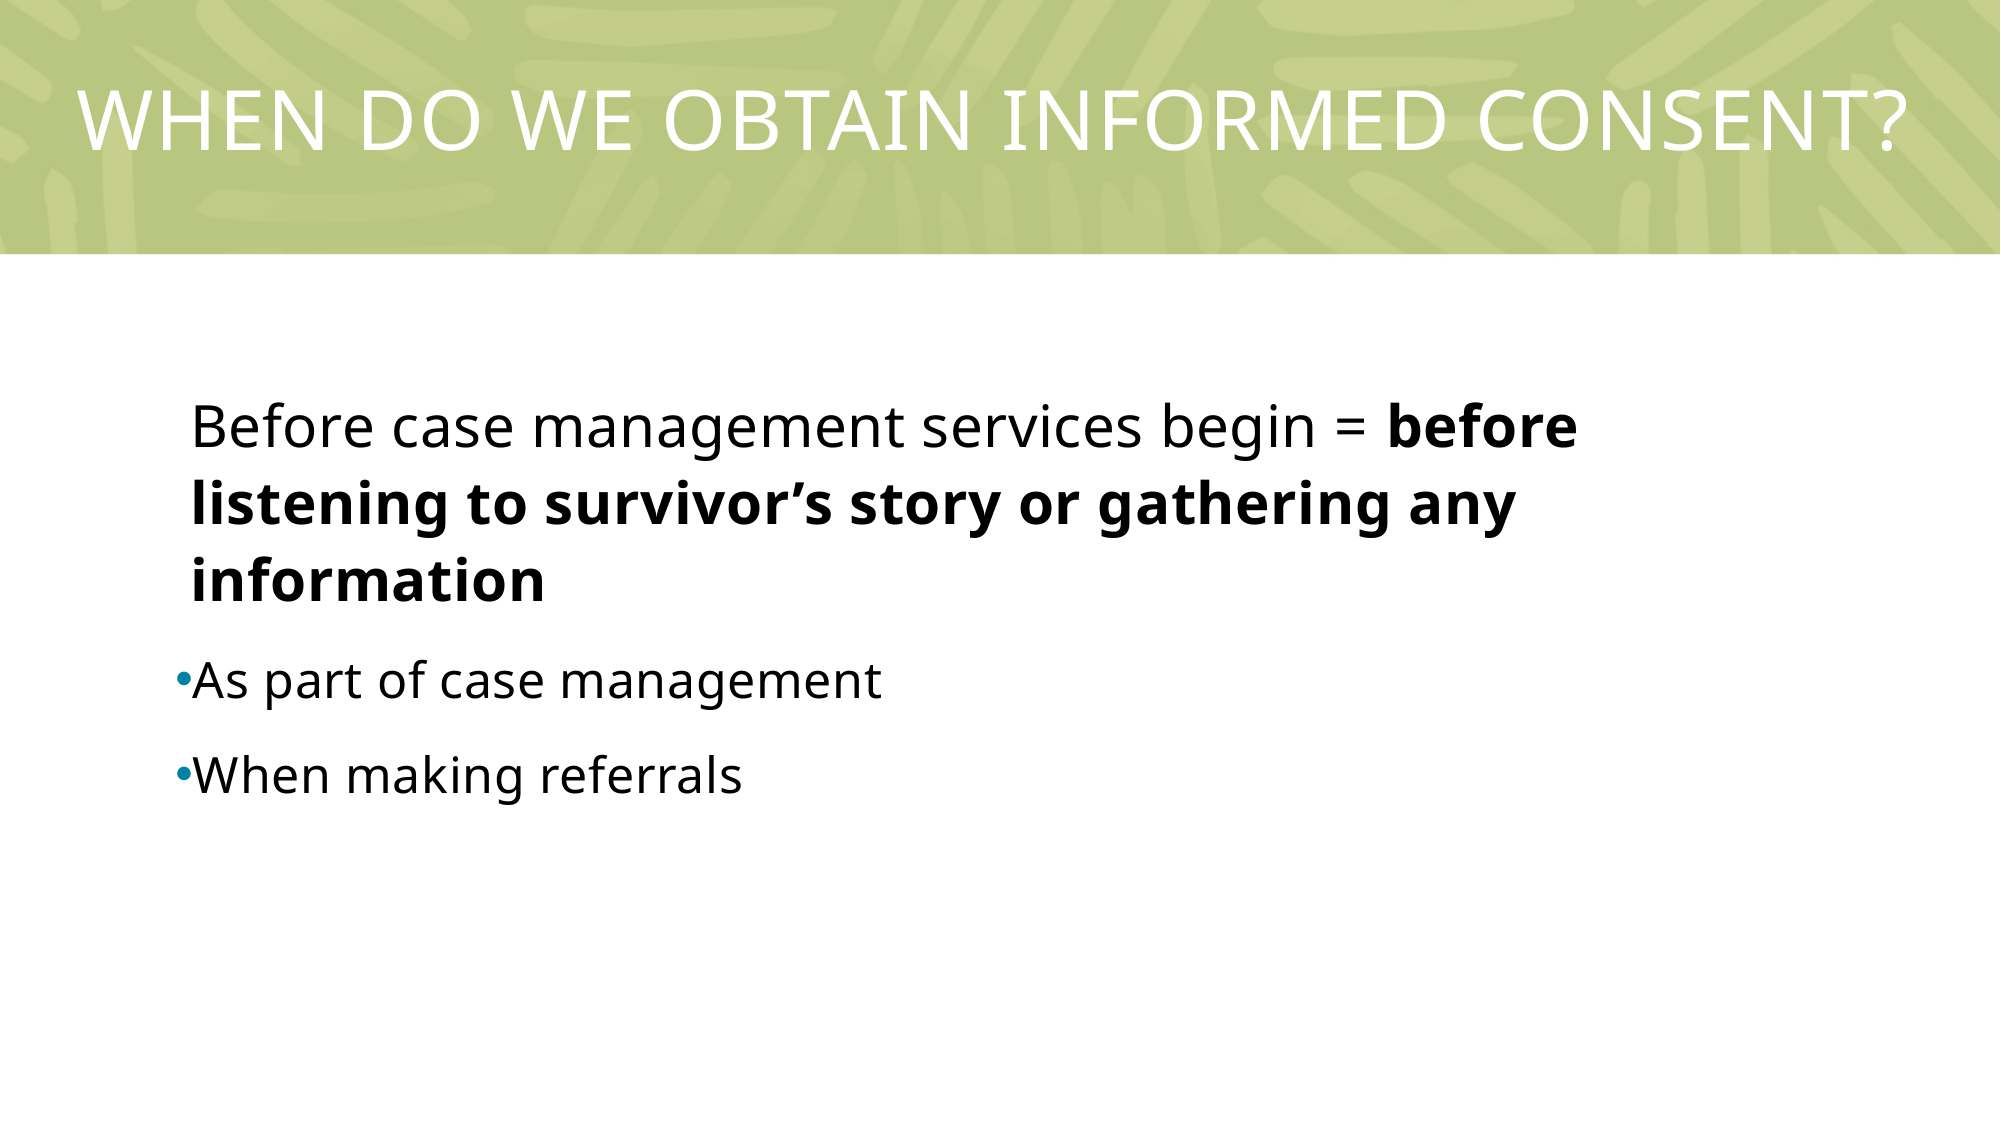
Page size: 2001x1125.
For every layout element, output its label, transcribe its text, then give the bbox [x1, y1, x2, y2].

picture [0, 0, 2000, 1125]
title When do we obtain informed consent? [61, 33, 1938, 220]
list Before case management services begin = before listening to survivor’s story or gathering any information As part of case management When making referrals [167, 374, 1763, 1036]
